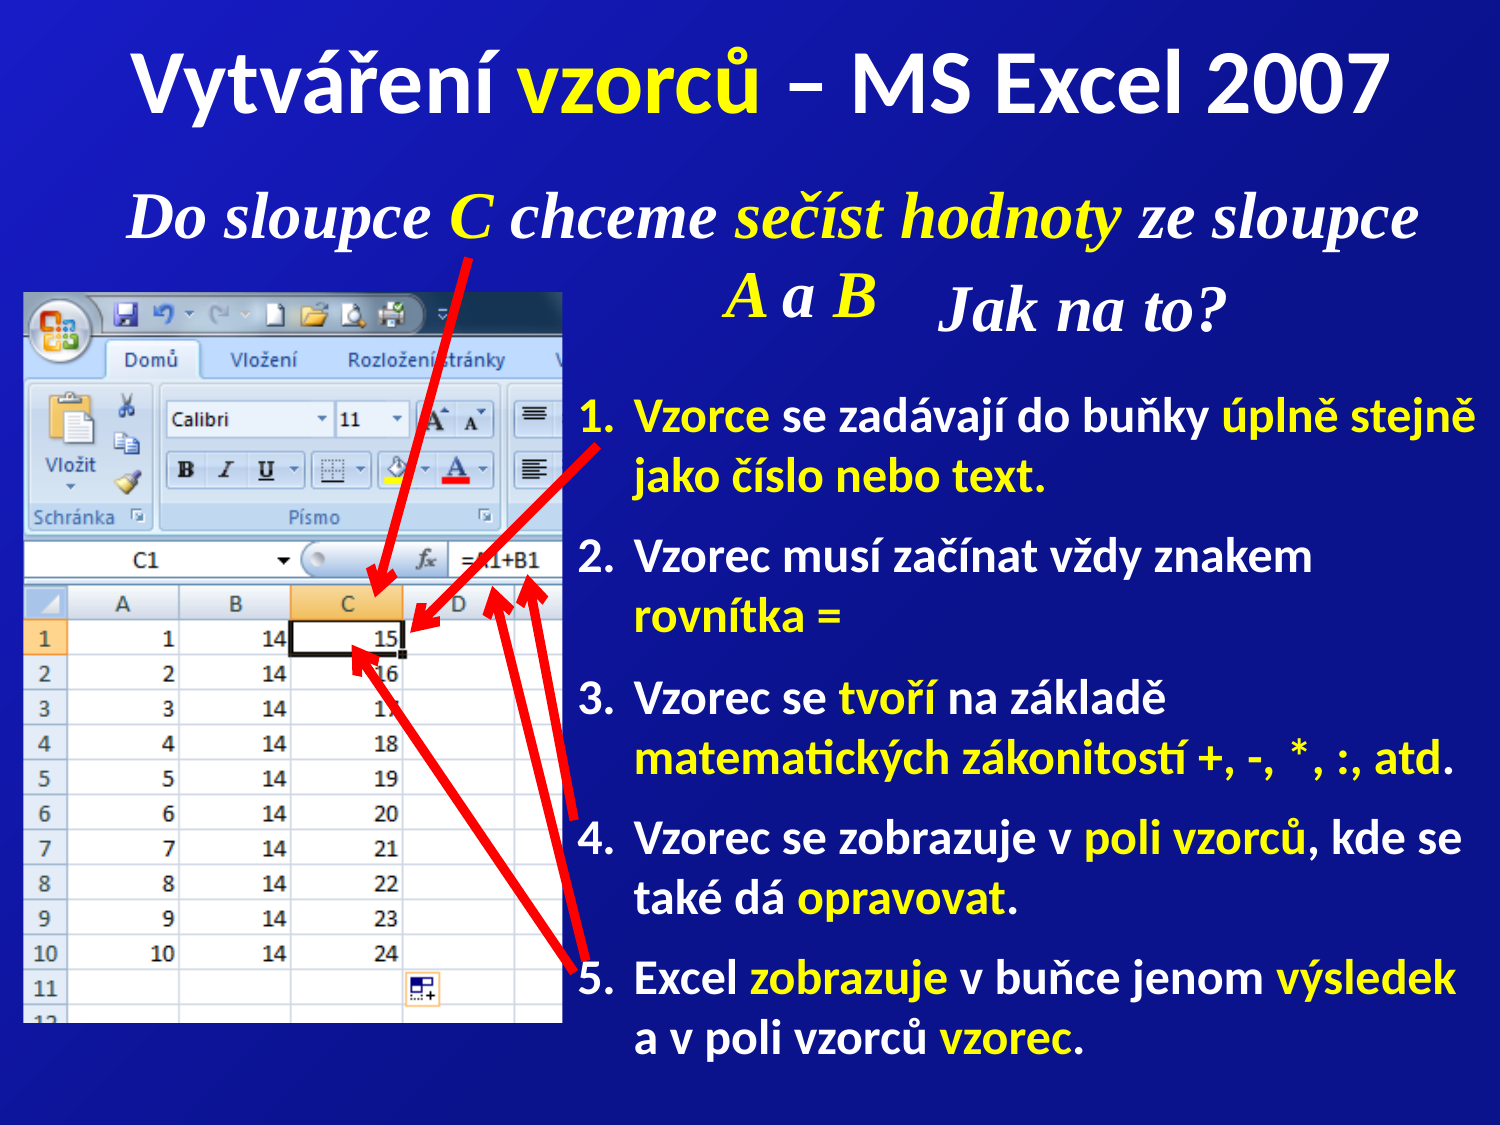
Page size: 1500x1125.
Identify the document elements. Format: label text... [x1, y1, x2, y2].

title Vytváření vzorců – MS Excel 2007 [0, 0, 1500, 154]
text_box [351, 726, 727, 821]
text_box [409, 445, 598, 634]
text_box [251, 380, 592, 475]
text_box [427, 673, 675, 721]
text_box Vzorce se zadávají do buňky úplně stejně jako číslo nebo text. Vzorec musí začínat vždy znakem rovnítka = Vzorec se tvoří na základě matematických zákonitostí +, -, *, :, atd. Vzorec se zobrazuje v poli vzorců, kde se také dá opravovat. Excel zobrazuje v buňce jenom výsledek a v poli vzorců vzorec. [562, 375, 1500, 1073]
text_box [298, 696, 628, 921]
text_box Jak na to? [738, 257, 1430, 352]
text_box Do sloupce C chceme sečíst hodnoty ze sloupce A a B [105, 163, 1442, 317]
picture [23, 292, 563, 1023]
